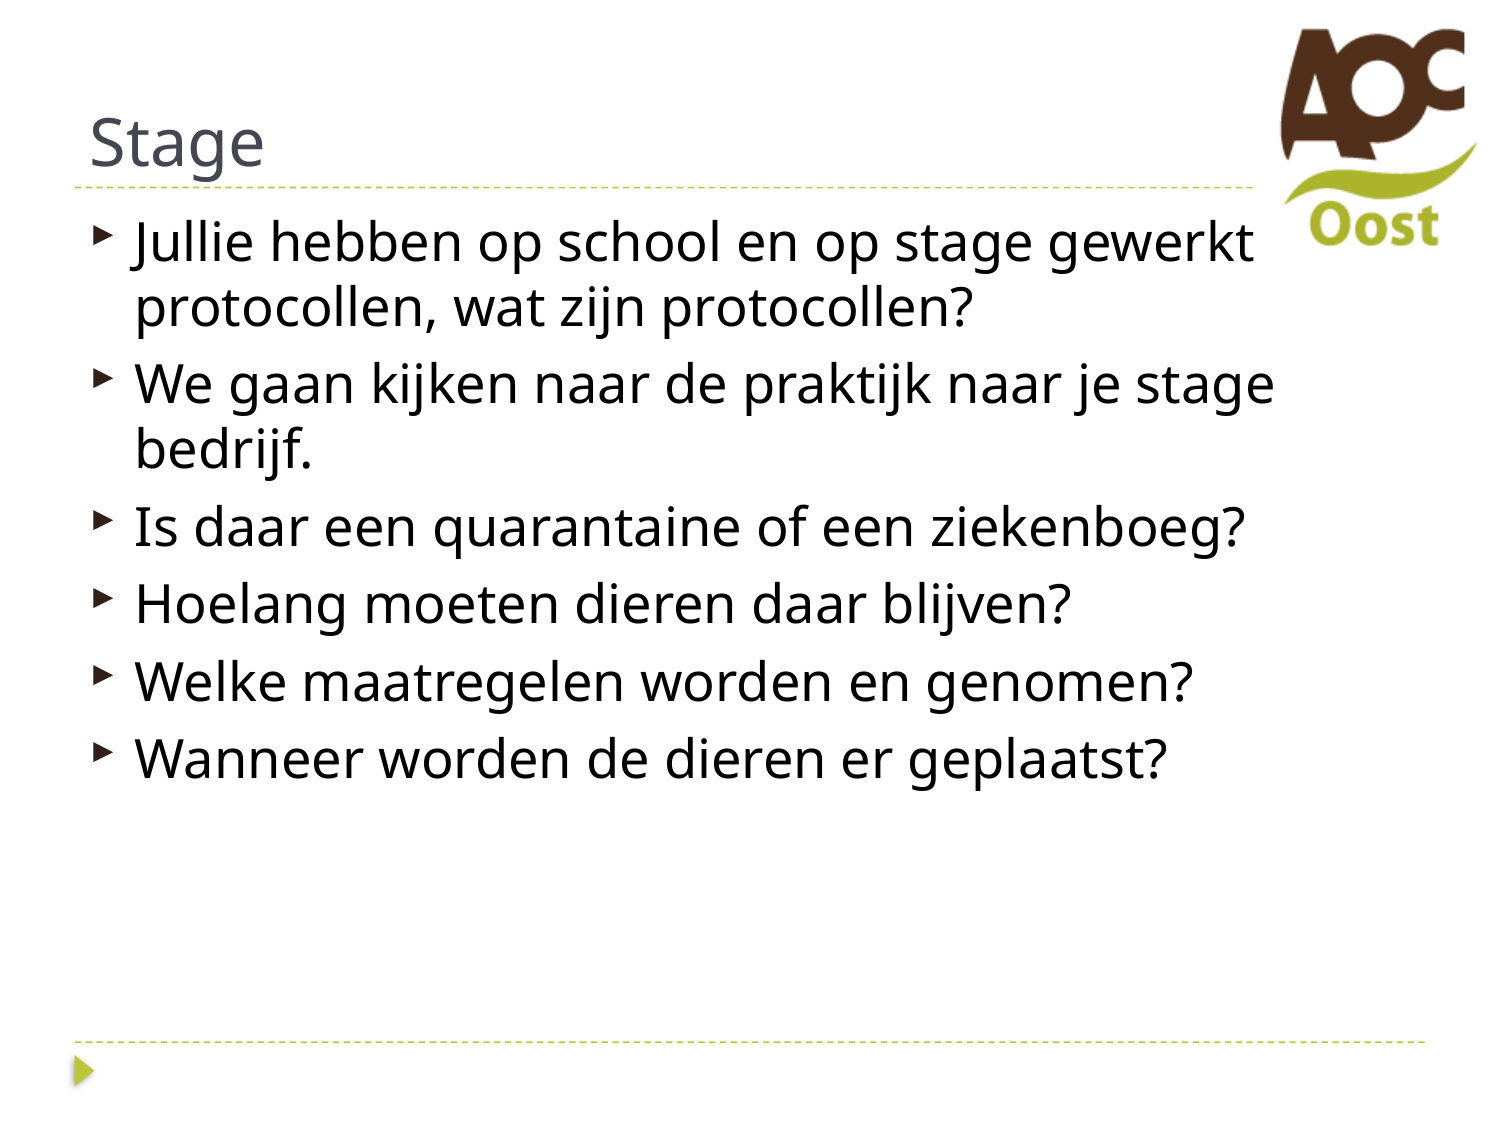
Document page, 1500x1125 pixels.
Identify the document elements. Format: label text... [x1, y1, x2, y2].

list Jullie hebben op school en op stage gewerkt met protocollen, wat zijn protocollen? We gaan kijken naar de praktijk naar je stage bedrijf. Is daar een quarantaine of een ziekenboeg? Hoelang moeten dieren daar blijven? Welke maatregelen worden en genomen? Wanneer worden de dieren er geplaatst? [75, 200, 1425, 1010]
picture [1257, 0, 1500, 284]
title Stage [75, 24, 1252, 188]
